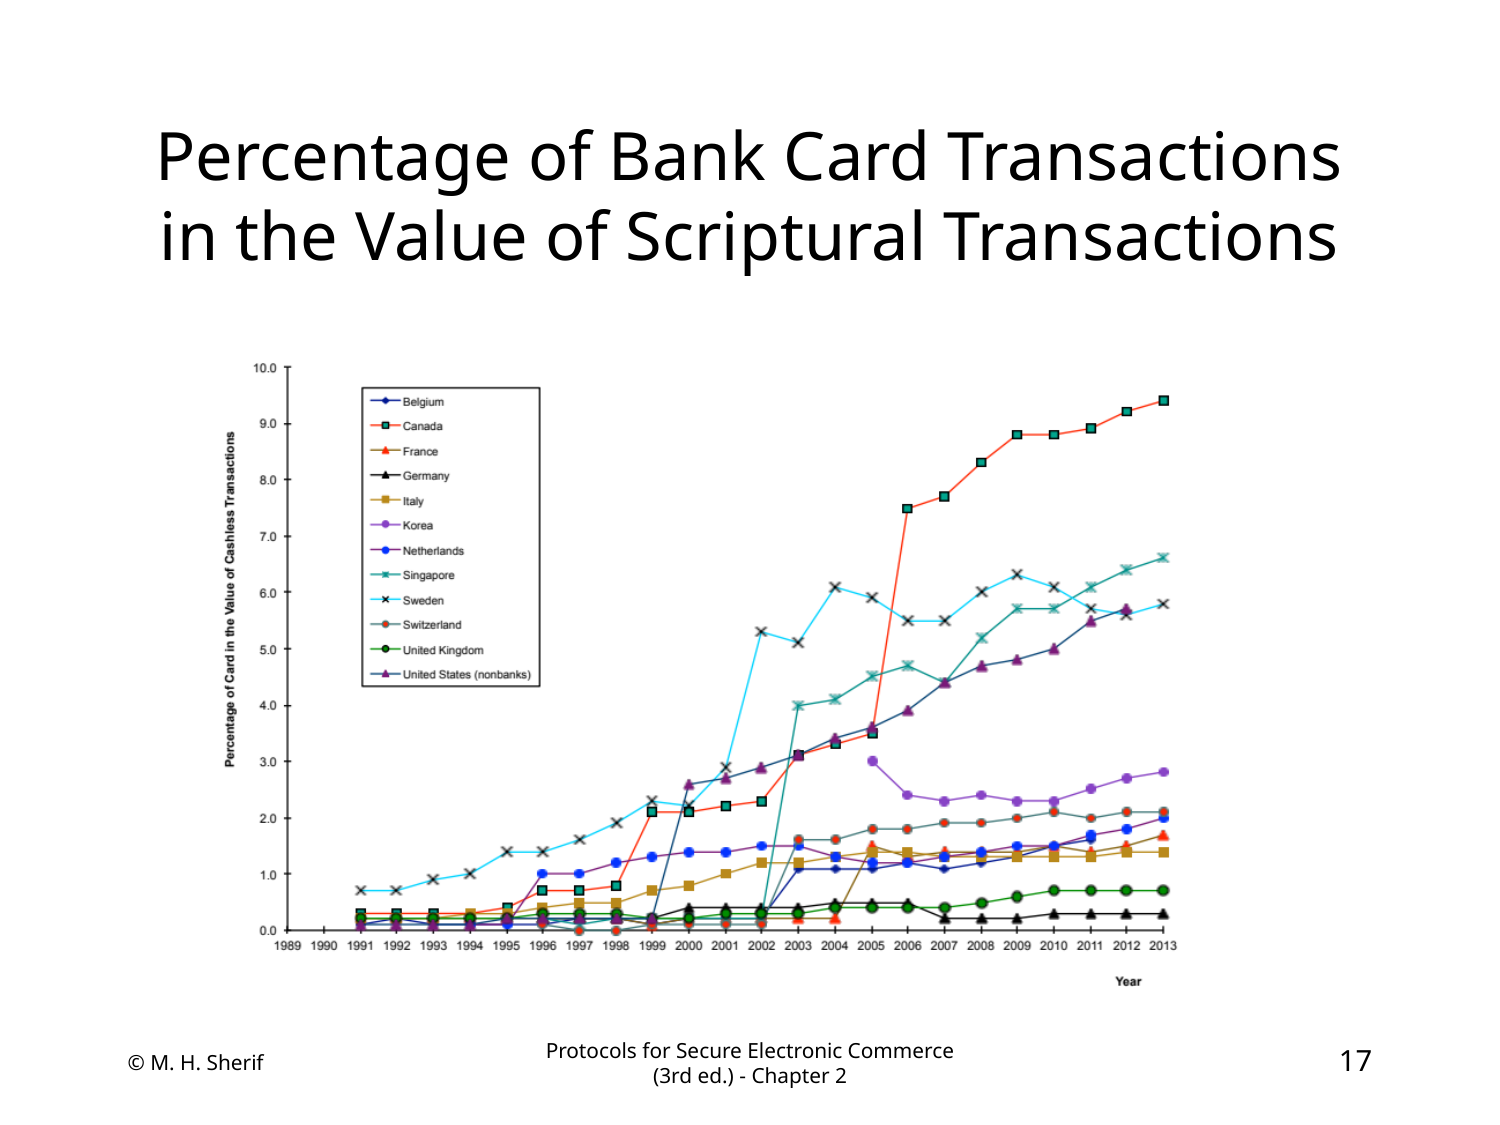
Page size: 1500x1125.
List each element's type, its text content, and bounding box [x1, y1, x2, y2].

slide_number 17 [1074, 1025, 1388, 1100]
title Percentage of Bank Card Transactions in the Value of Scriptural Transactions [112, 99, 1388, 288]
footer Protocols for Secure Electronic Commerce (3rd ed.) - Chapter 2 [512, 1025, 988, 1100]
slide_number © M. H. Sherif [112, 1025, 425, 1100]
picture [187, 309, 1226, 1015]
